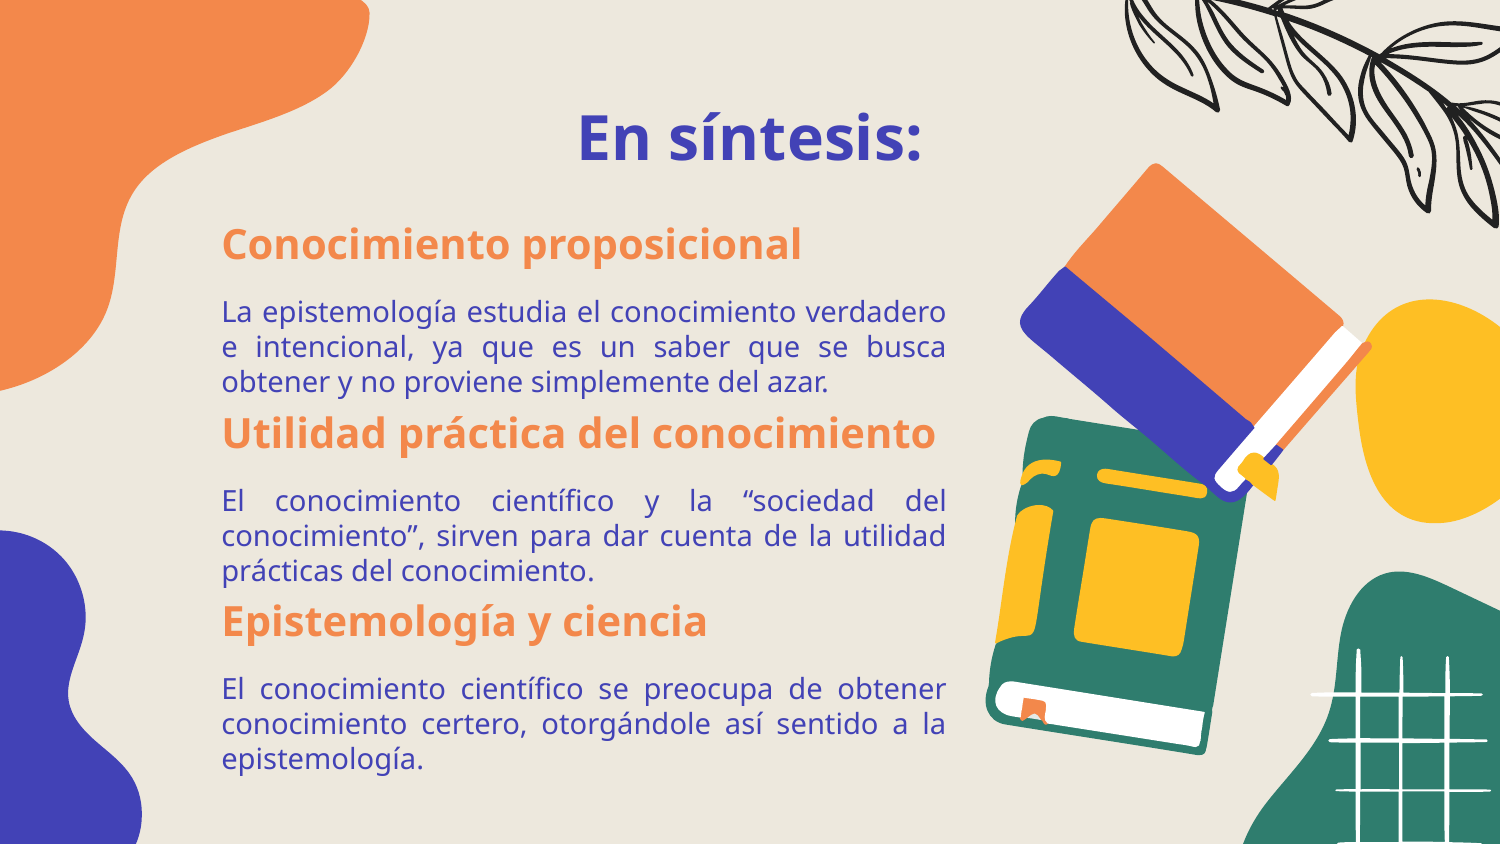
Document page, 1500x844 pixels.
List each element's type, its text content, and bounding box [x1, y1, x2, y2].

title Conocimiento proposicional [206, 209, 963, 278]
subtitle El conocimiento científico y la “sociedad del conocimiento”, sirven para dar cuenta de la utilidad prácticas del conocimiento. [206, 466, 963, 566]
title Utilidad práctica del conocimiento [206, 397, 963, 466]
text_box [981, 416, 1254, 755]
title Epistemología y ciencia [206, 586, 963, 655]
title En síntesis: [118, 88, 1382, 183]
subtitle La epistemología estudia el conocimiento verdadero e intencional, ya que es un saber que se busca obtener y no proviene simplemente del azar. [206, 278, 963, 378]
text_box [1017, 163, 1373, 502]
subtitle El conocimiento científico se preocupa de obtener conocimiento certero, otorgándole así sentido a la epistemología. [206, 655, 963, 755]
